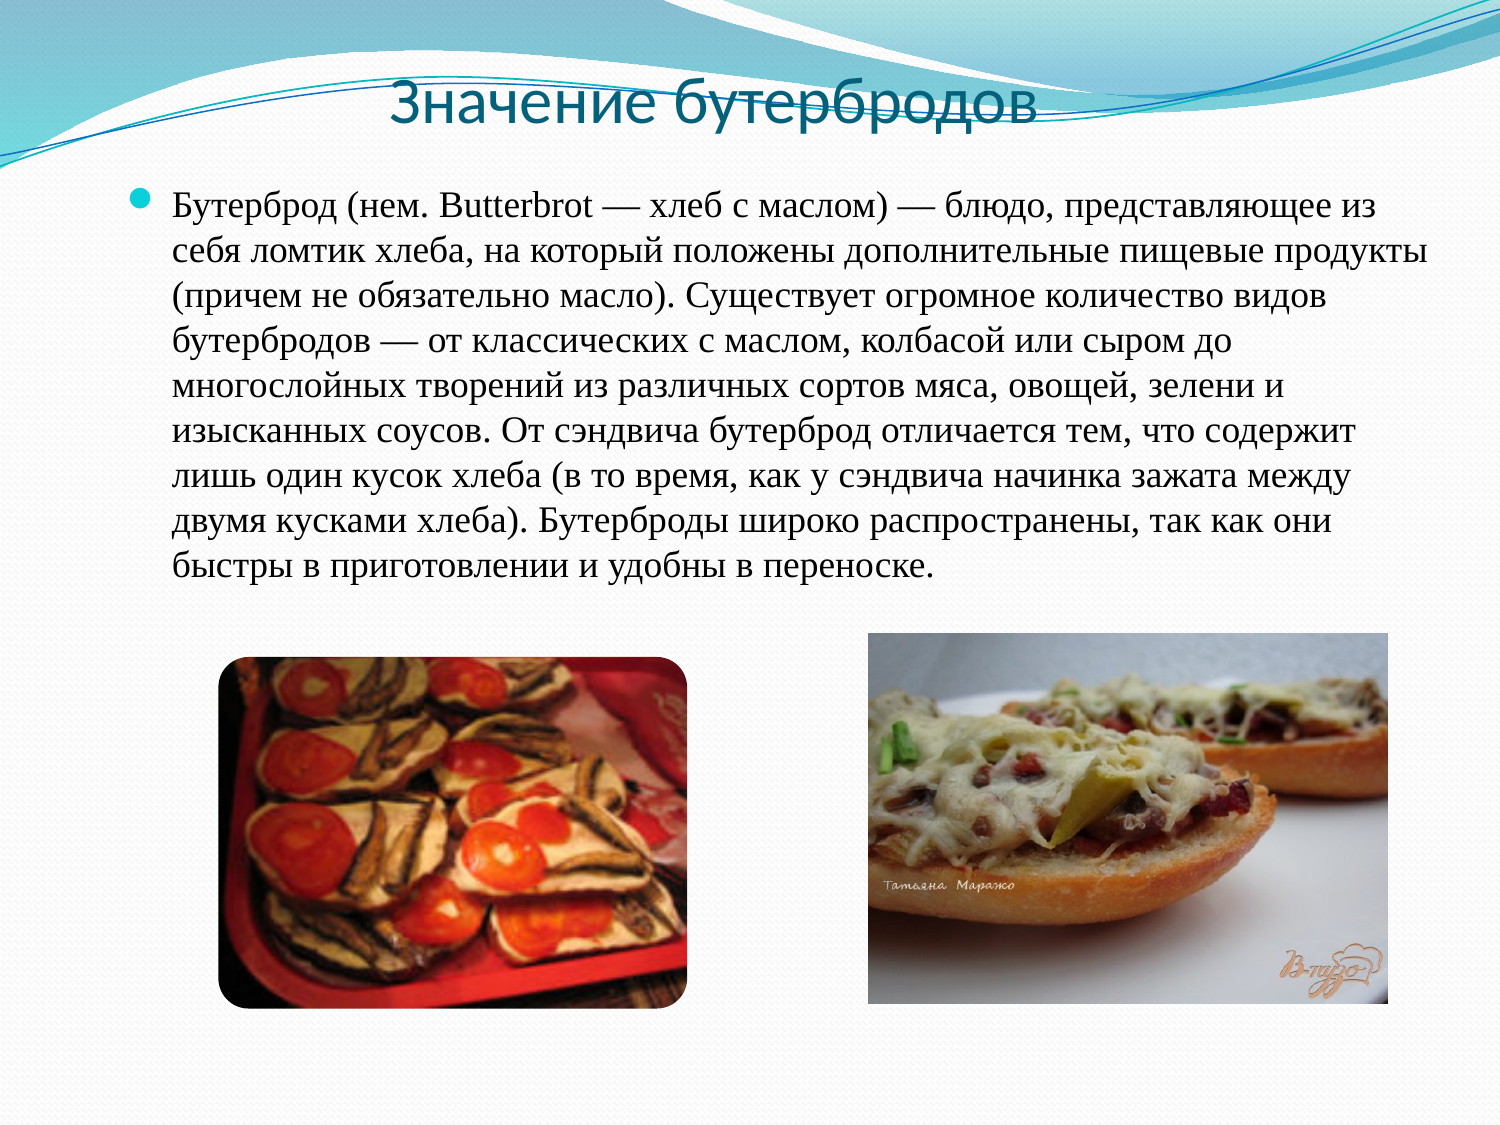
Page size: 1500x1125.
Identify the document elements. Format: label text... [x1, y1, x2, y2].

title Значение бутербродов [53, 0, 1376, 138]
list Бутерброд (нем. Butterbrot — хлеб с маслом) — блюдо, представляющее из себя ломтик хлеба, на который положены дополнительные пищевые продукты (причем не обязательно масло). Существует огромное количество видов бутербродов — от классических с маслом, колбасой или сыром до многослойных творений из различных сортов мяса, овощей, зелени и изысканных соусов. От сэндвича бутерброд отличается тем, что содержит лишь один кусок хлеба (в то время, как у сэндвича начинка зажата между двумя кусками хлеба). Бутерброды широко распространены, так как они быстры в приготовлении и удобны в переноске. [112, 172, 1463, 893]
picture [867, 633, 1389, 1005]
picture [218, 656, 688, 1009]
